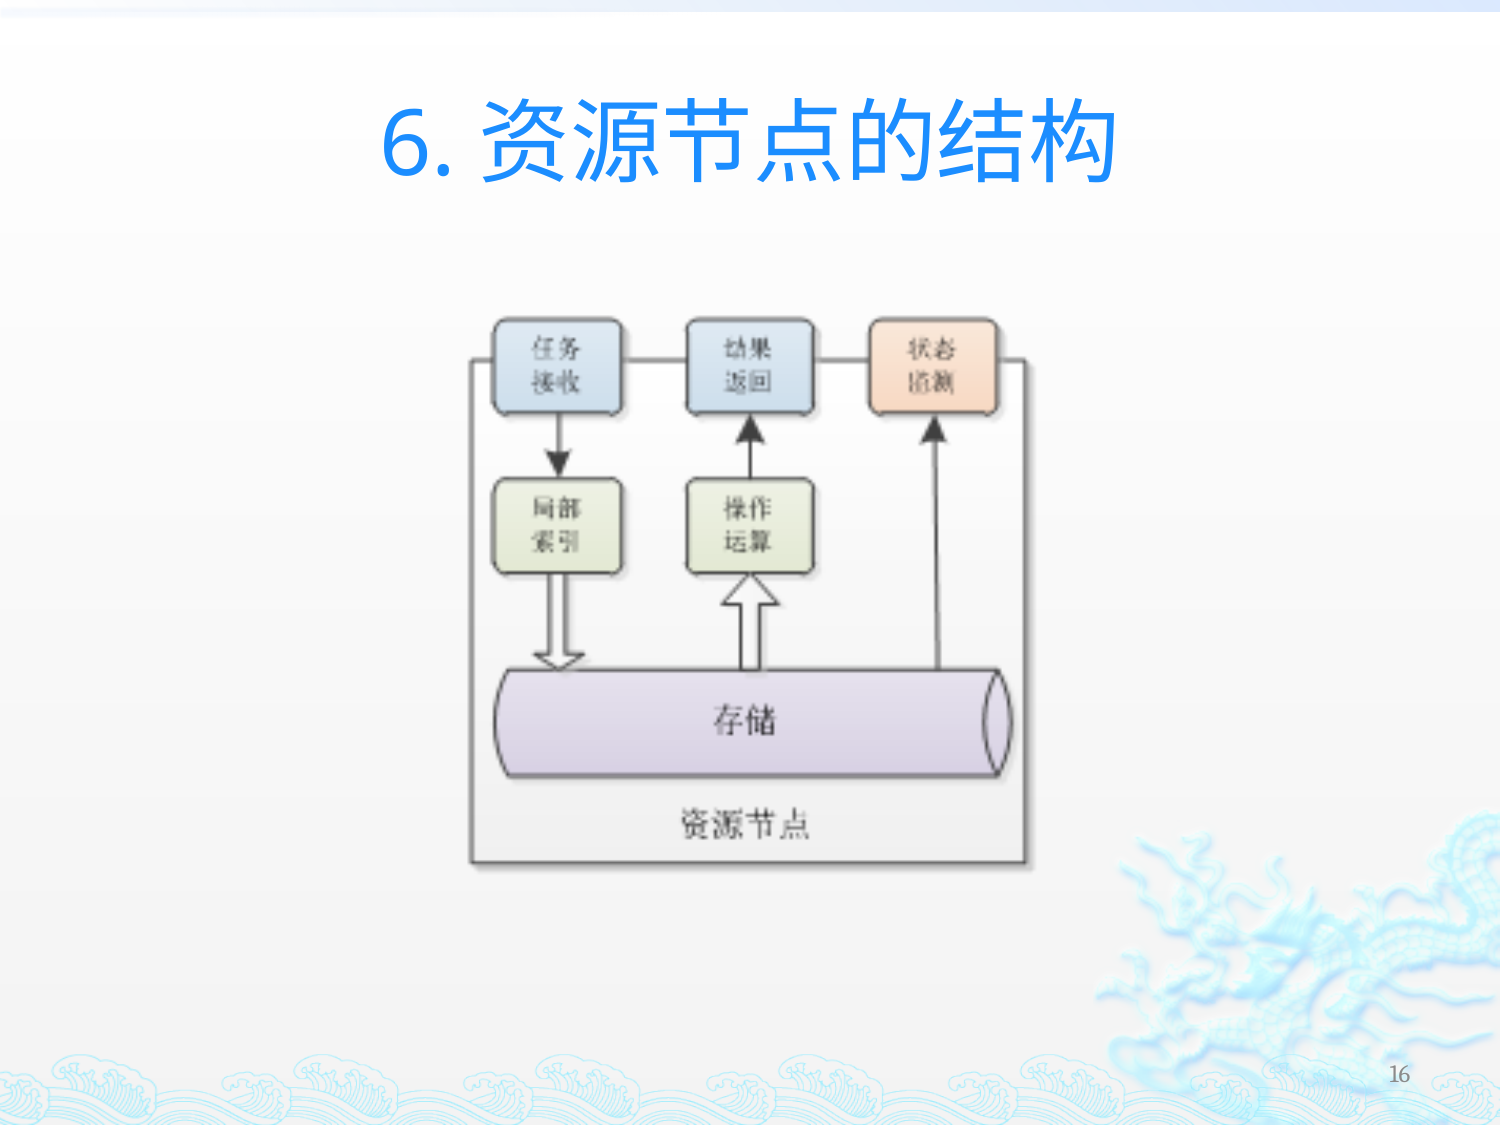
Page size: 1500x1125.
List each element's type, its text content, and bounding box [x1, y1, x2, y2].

slide_number 16 [1074, 1042, 1425, 1103]
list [465, 313, 1046, 882]
title 6.资源节点的结构 [75, 45, 1425, 233]
